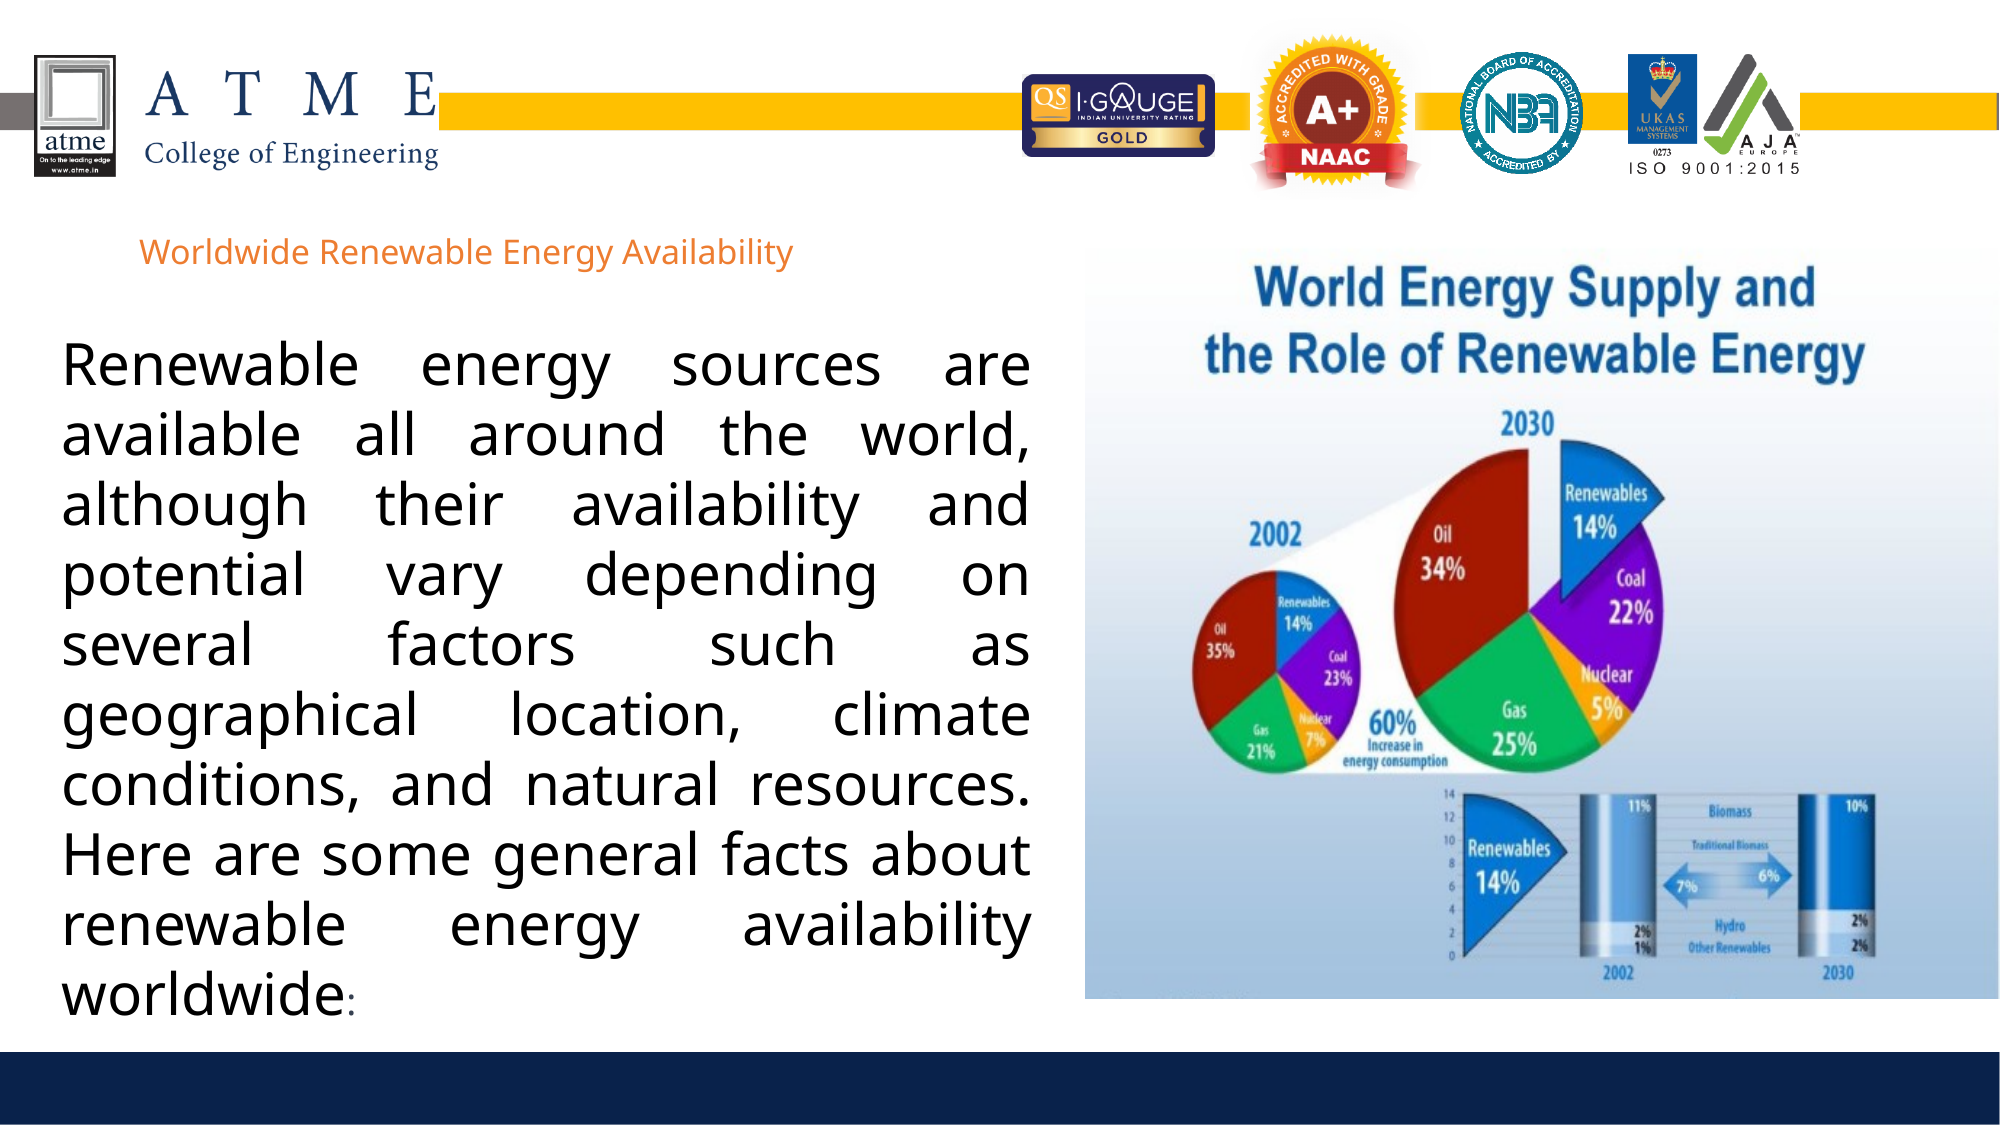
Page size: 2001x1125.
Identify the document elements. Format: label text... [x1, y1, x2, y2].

picture [34, 55, 439, 177]
picture [1022, 74, 1215, 157]
picture [1084, 200, 2000, 999]
text_box Renewable energy sources are available all around the world, although their availability and potential vary depending on several factors such as geographical location, climate conditions, and natural resources. Here are some general facts about renewable energy availability worldwide: [46, 320, 1047, 1035]
picture [1628, 52, 1800, 174]
title Worldwide Renewable Energy Availability [124, 226, 1084, 321]
picture [0, 1052, 2000, 1125]
picture [1460, 52, 1583, 174]
picture [1250, 43, 1415, 180]
